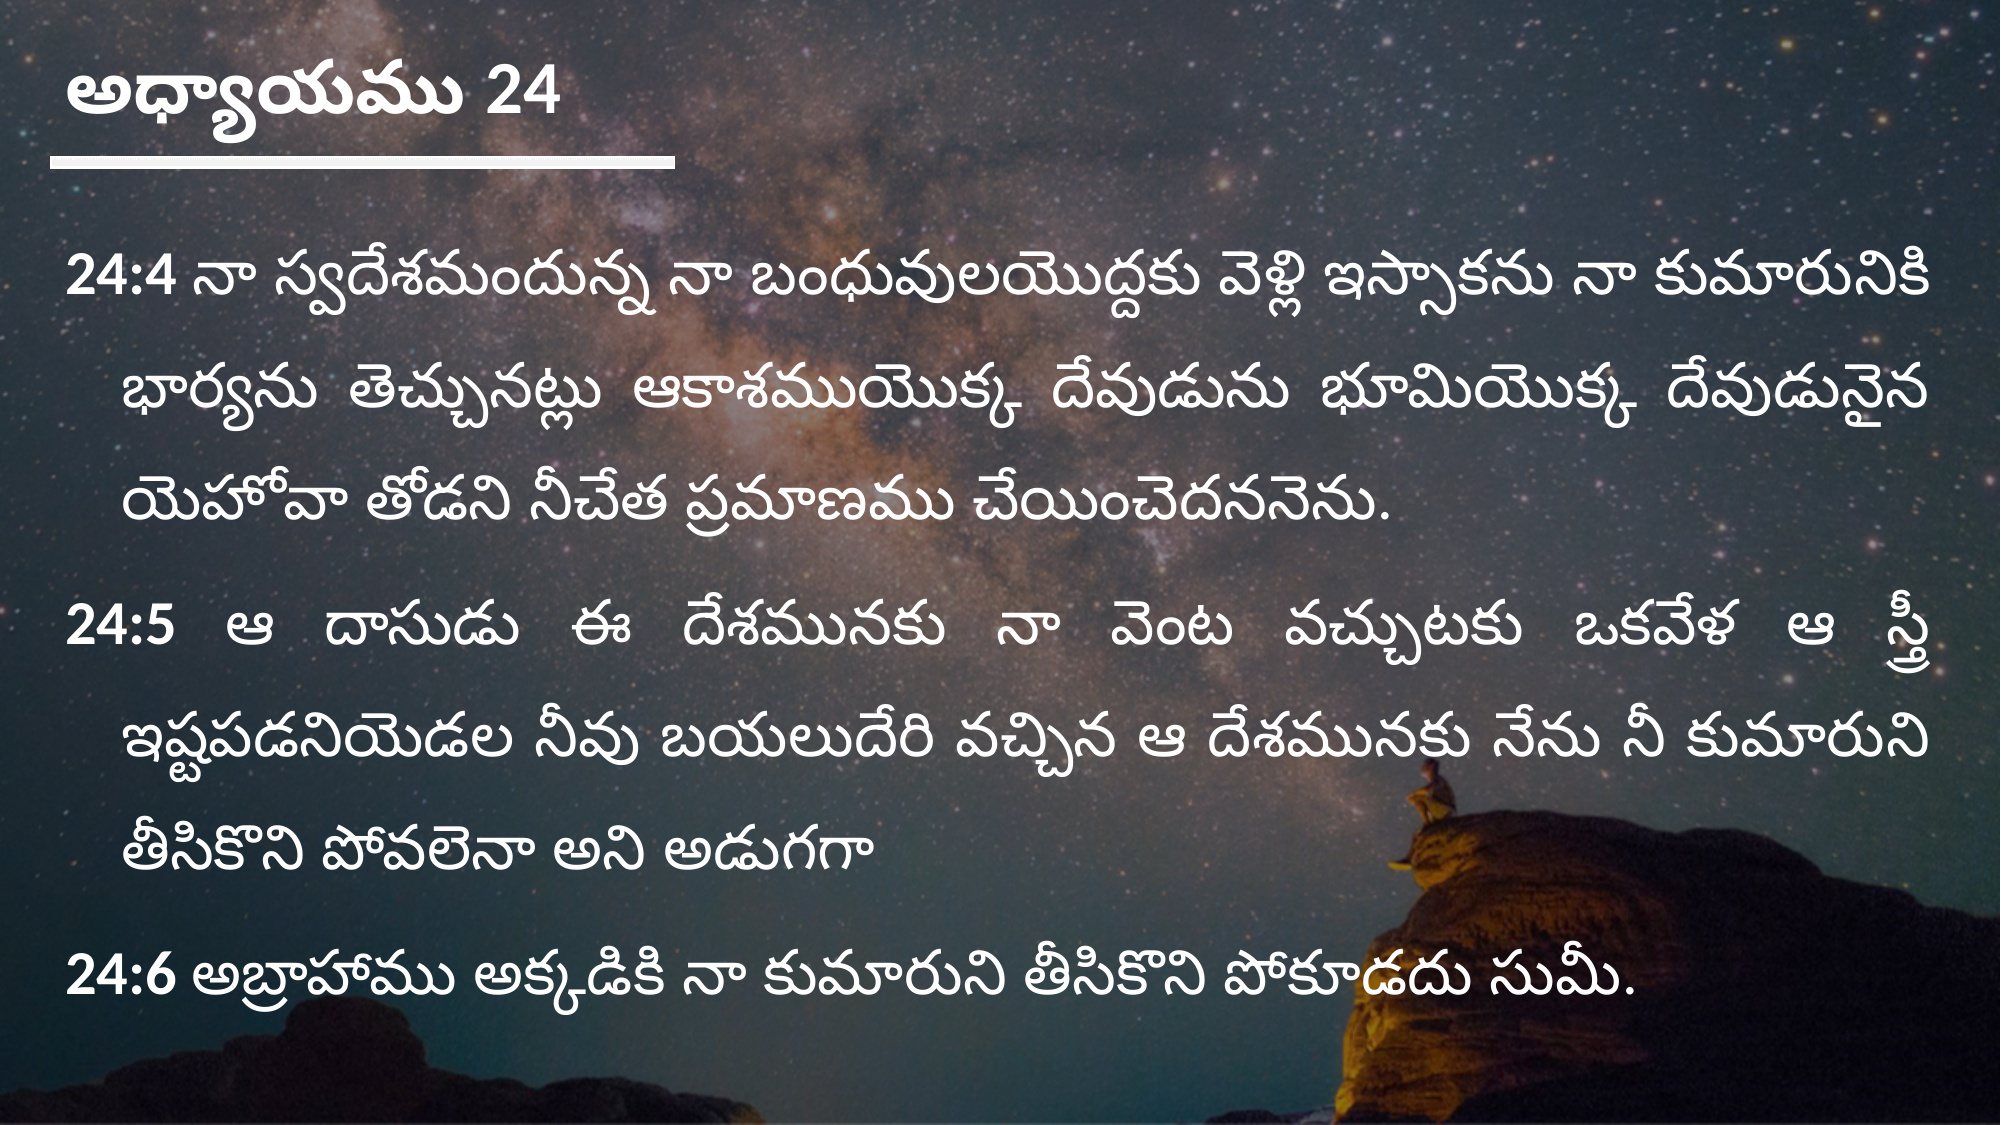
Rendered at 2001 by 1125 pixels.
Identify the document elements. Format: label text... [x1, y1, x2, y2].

list 24:4 నా స్వదేశమందున్న నా బంధువులయొద్దకు వెళ్లి ఇస్సాకను నా కుమారునికి భార్యను తెచ్చునట్లు ఆకాశముయొక్క దేవుడును భూమియొక్క దేవుడునైన యెహోవా తోడని నీచేత ప్రమాణము చేయించెదననెను. 24:5 ఆ దాసుడు ఈ దేశమునకు నా వెంట వచ్చుటకు ఒకవేళ ఆ స్త్రీ ఇష్టపడనియెడల నీవు బయలుదేరి వచ్చిన ఆ దేశమునకు నేను నీ కుమారుని తీసికొని పోవలెనా అని అడుగగా 24:6 అబ్రాహాము అక్కడికి నా కుమారుని తీసికొని పోకూడదు సుమీ. [50, 187, 1946, 1063]
picture [0, 0, 2000, 1125]
title అధ్యాయము 24 [50, 0, 1925, 167]
